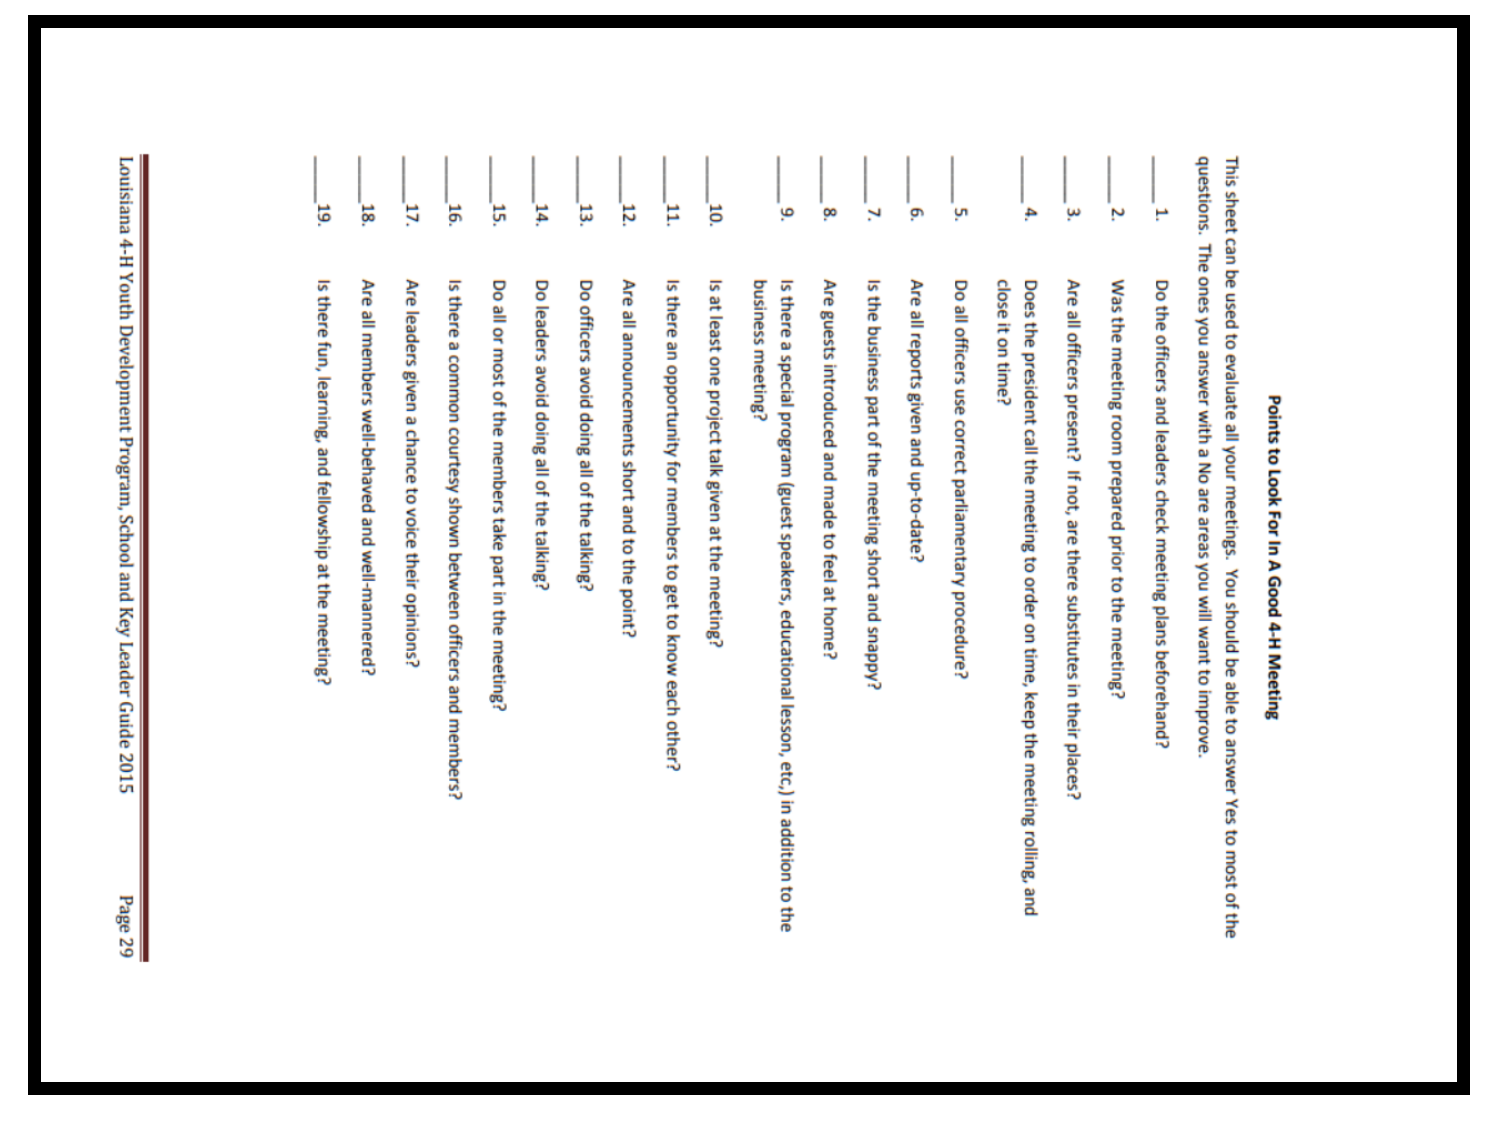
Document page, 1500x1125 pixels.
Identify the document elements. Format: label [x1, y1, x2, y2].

text_box [1190, 20, 1465, 1090]
picture [76, 0, 1306, 1125]
text_box [33, 20, 191, 1090]
